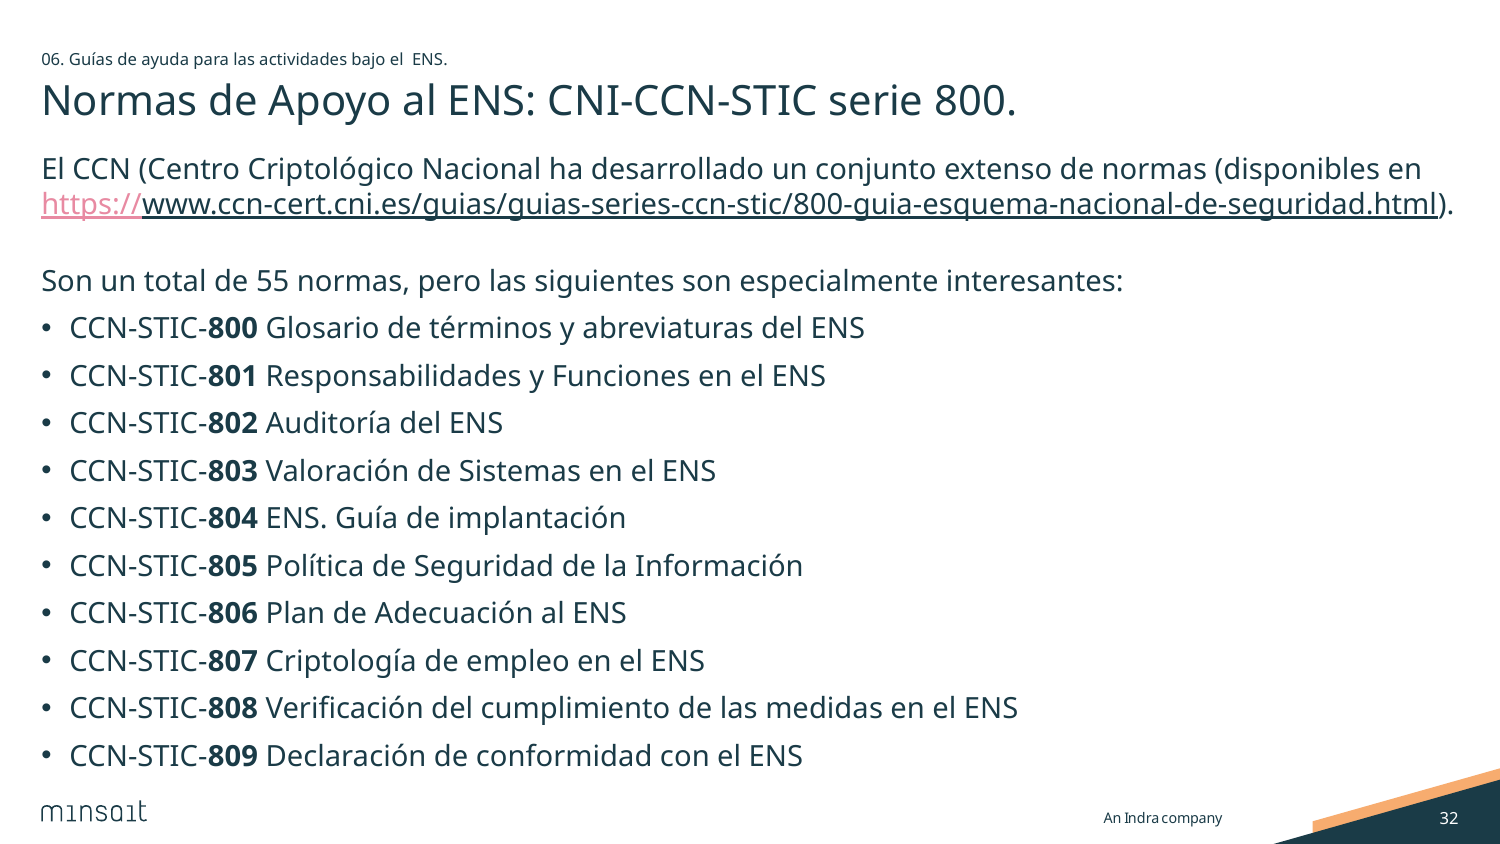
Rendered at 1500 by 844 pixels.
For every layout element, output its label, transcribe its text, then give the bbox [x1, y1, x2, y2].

title Normas de Apoyo al ENS: CNI-CCN-STIC serie 800. [41, 79, 1459, 150]
text_box El CCN (Centro Criptológico Nacional ha desarrollado un conjunto extenso de normas (disponibles en https://www.ccn-cert.cni.es/guias/guias-series-ccn-stic/800-guia-esquema-nacional-de-seguridad.html). Son un total de 55 normas, pero las siguientes son especialmente interesantes: CCN-STIC-800 Glosario de términos y abreviaturas del ENS CCN-STIC-801 Responsabilidades y Funciones en el ENS CCN-STIC-802 Auditoría del ENS CCN-STIC-803 Valoración de Sistemas en el ENS CCN-STIC-804 ENS. Guía de implantación CCN-STIC-805 Política de Seguridad de la Información CCN-STIC-806 Plan de Adecuación al ENS CCN-STIC-807 Criptología de empleo en el ENS CCN-STIC-808 Verificación del cumplimiento de las medidas en el ENS CCN-STIC-809 Declaración de conformidad con el ENS [41, 150, 1459, 436]
list 06. Guías de ayuda para las actividades bajo el ENS. [41, 43, 1459, 75]
